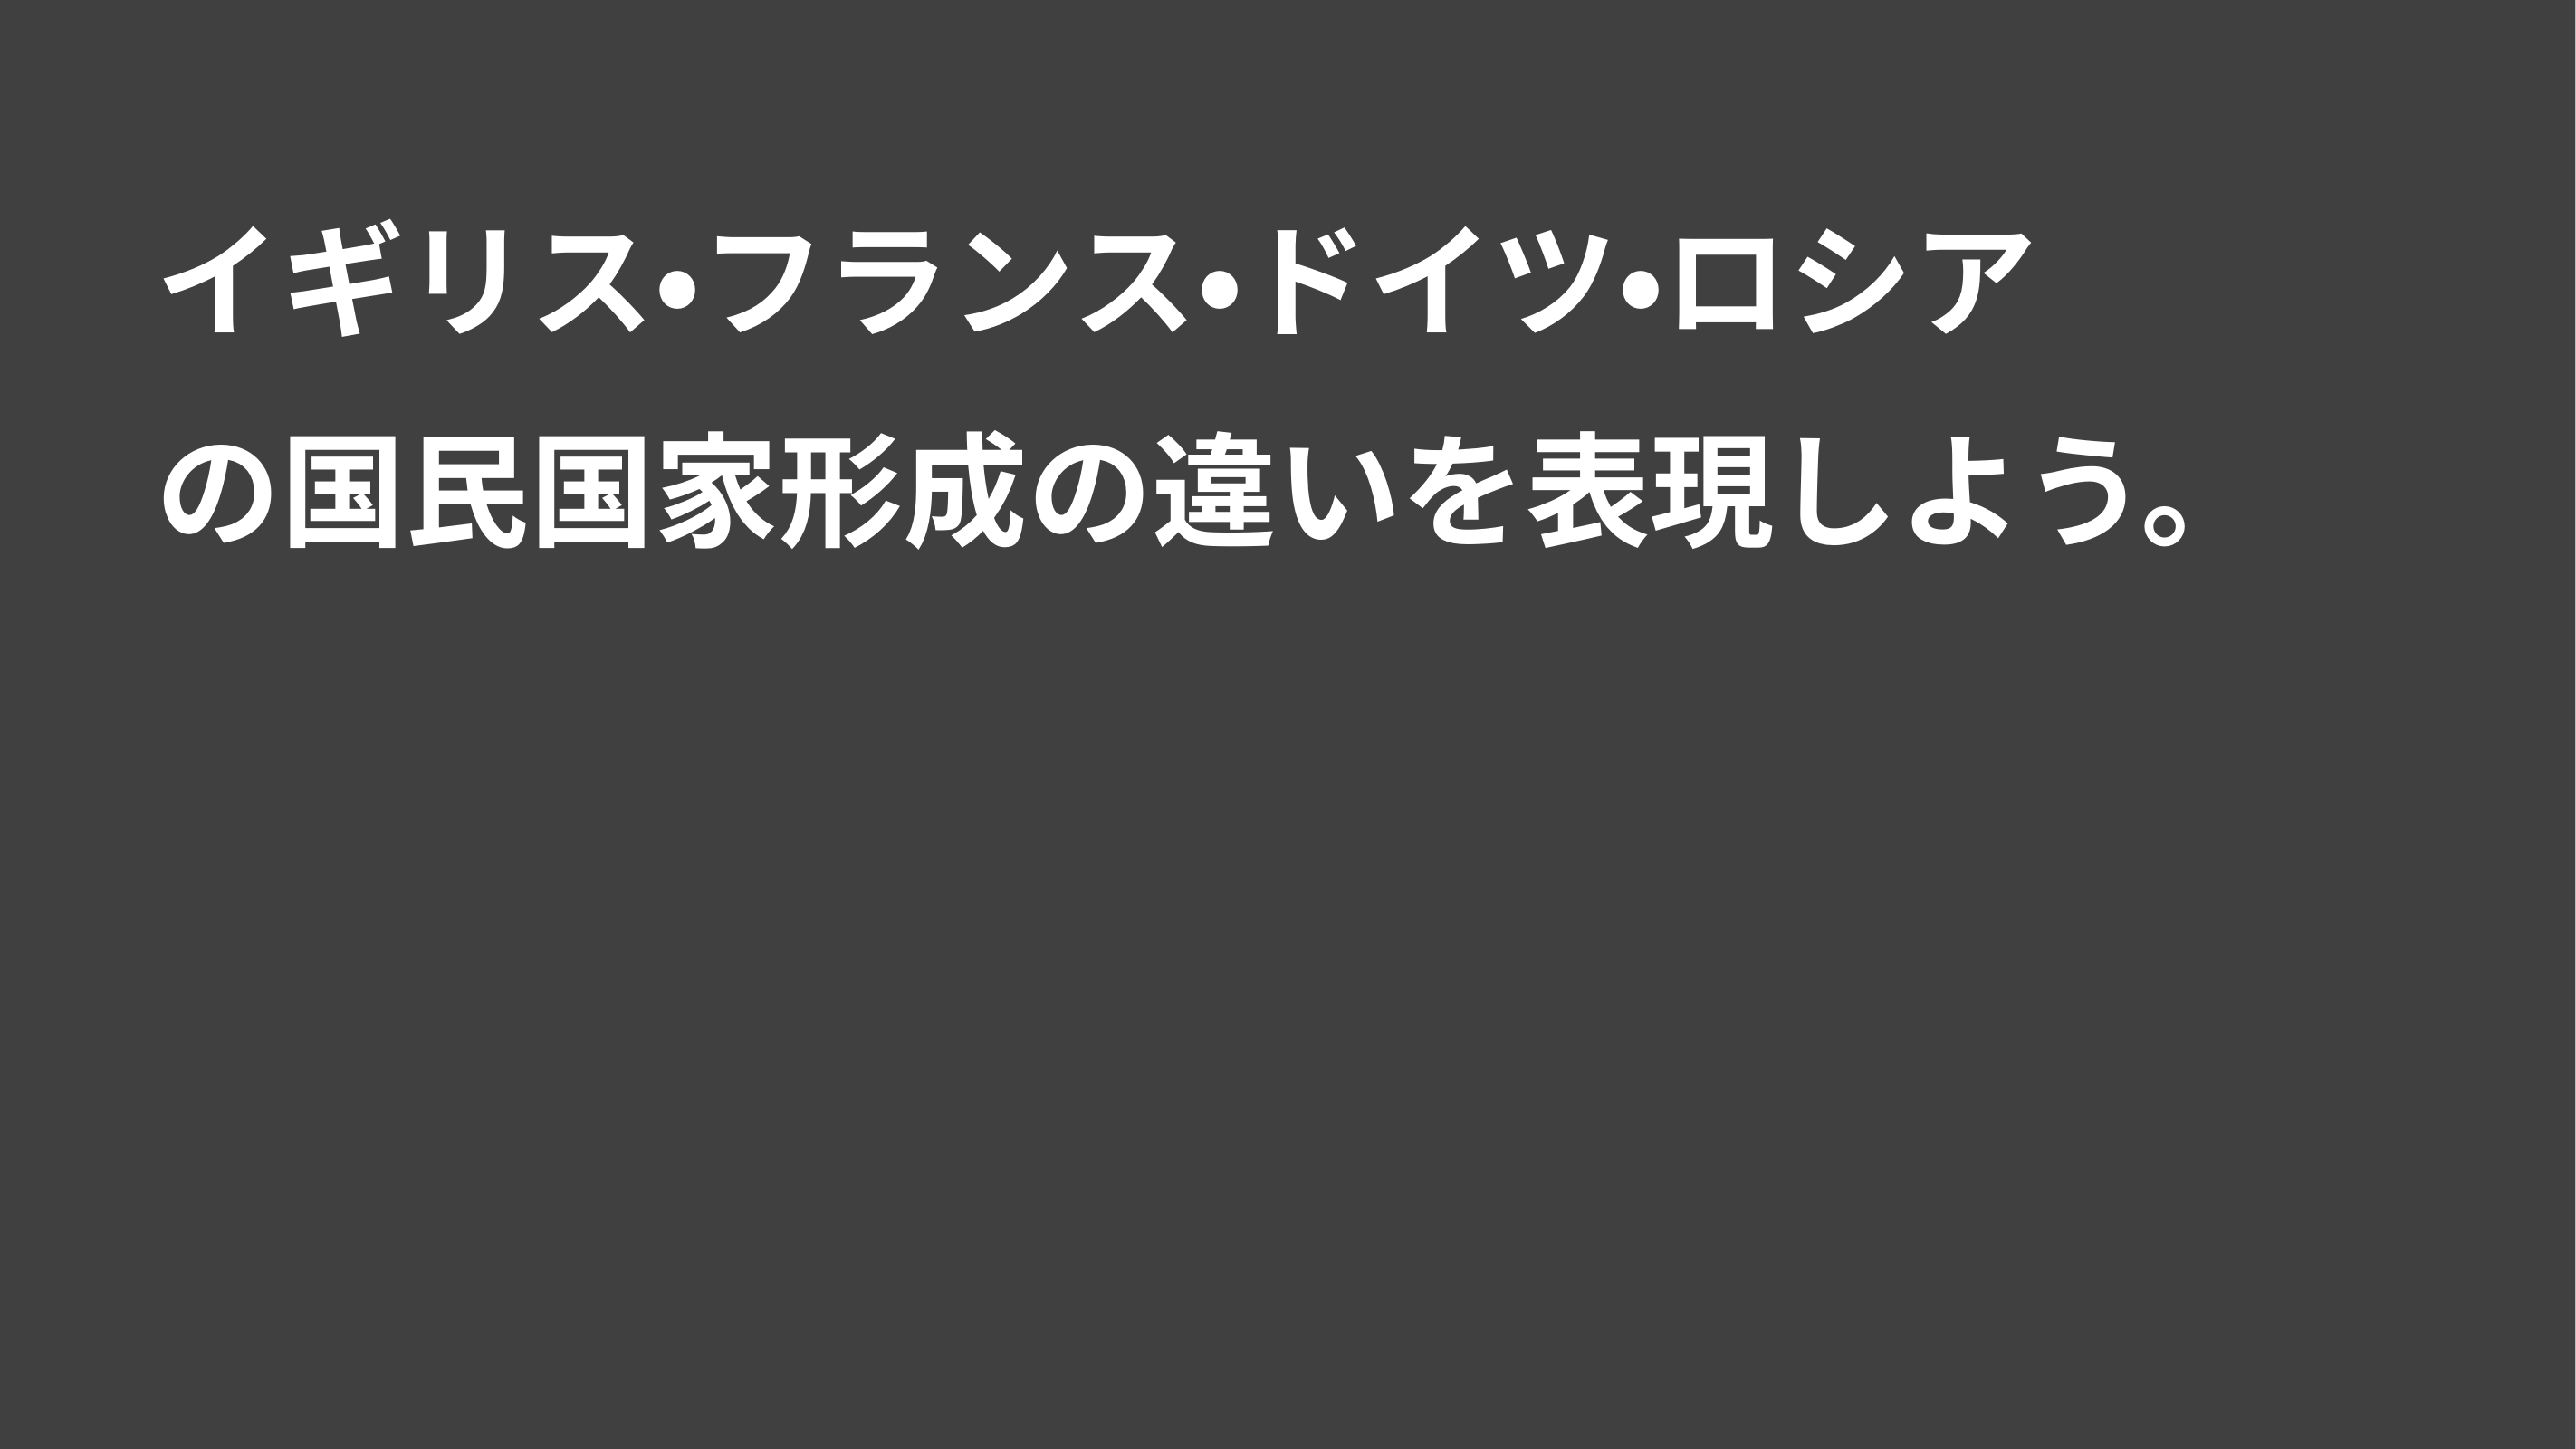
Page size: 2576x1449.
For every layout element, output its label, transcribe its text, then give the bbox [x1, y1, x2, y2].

list イギリス・フランス・ドイツ・ロシア の国民国家形成の違いを表現しよう。 [142, 212, 2576, 1062]
